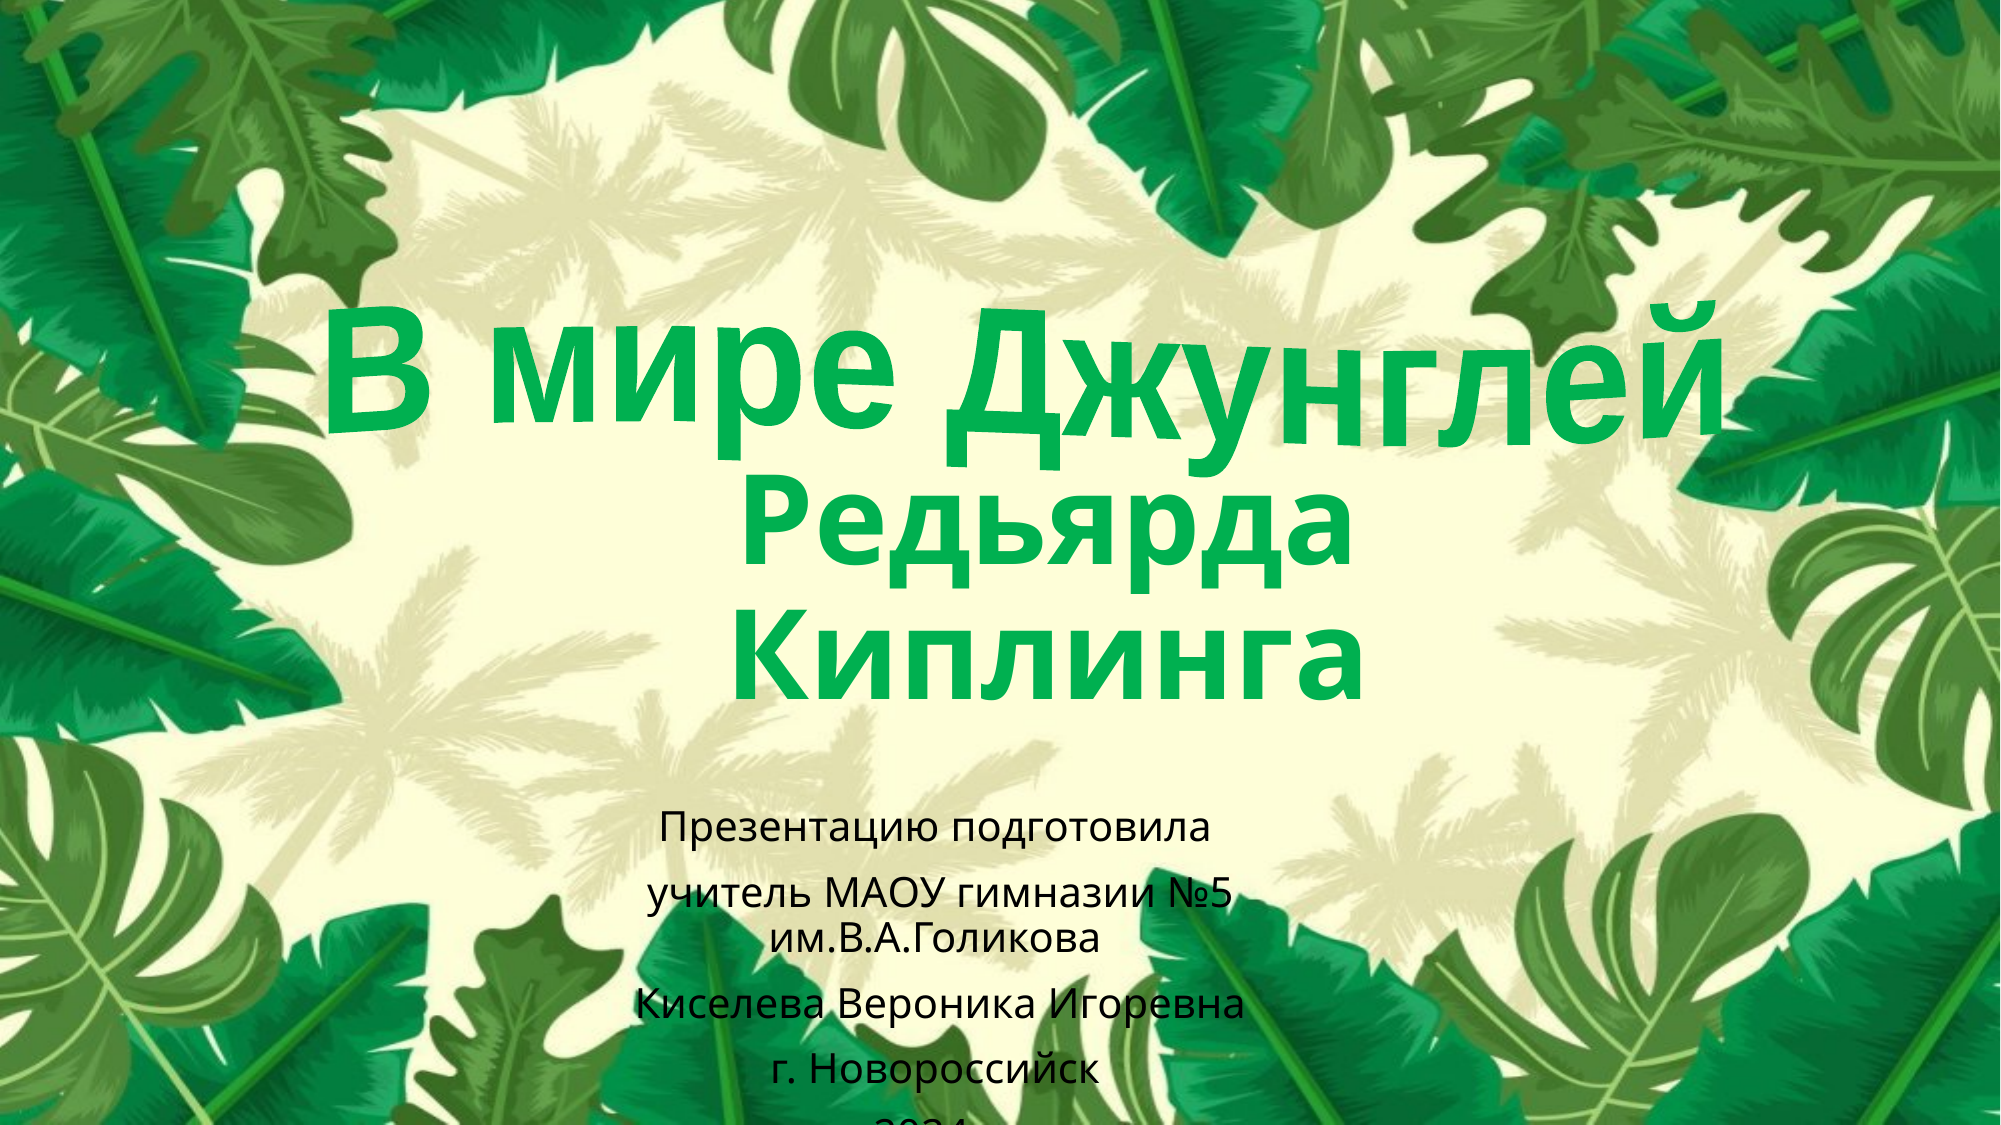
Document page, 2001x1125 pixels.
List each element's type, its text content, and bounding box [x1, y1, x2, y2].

title Редьярда Киплинга [407, 520, 1688, 735]
subtitle Презентацию подготовила учитель МАОУ гимназии №5 им.В.А.Голикова Киселева Вероника Игоревна г. Новороссийск 2024 г. [484, 798, 1396, 1125]
picture [0, 0, 2001, 1125]
